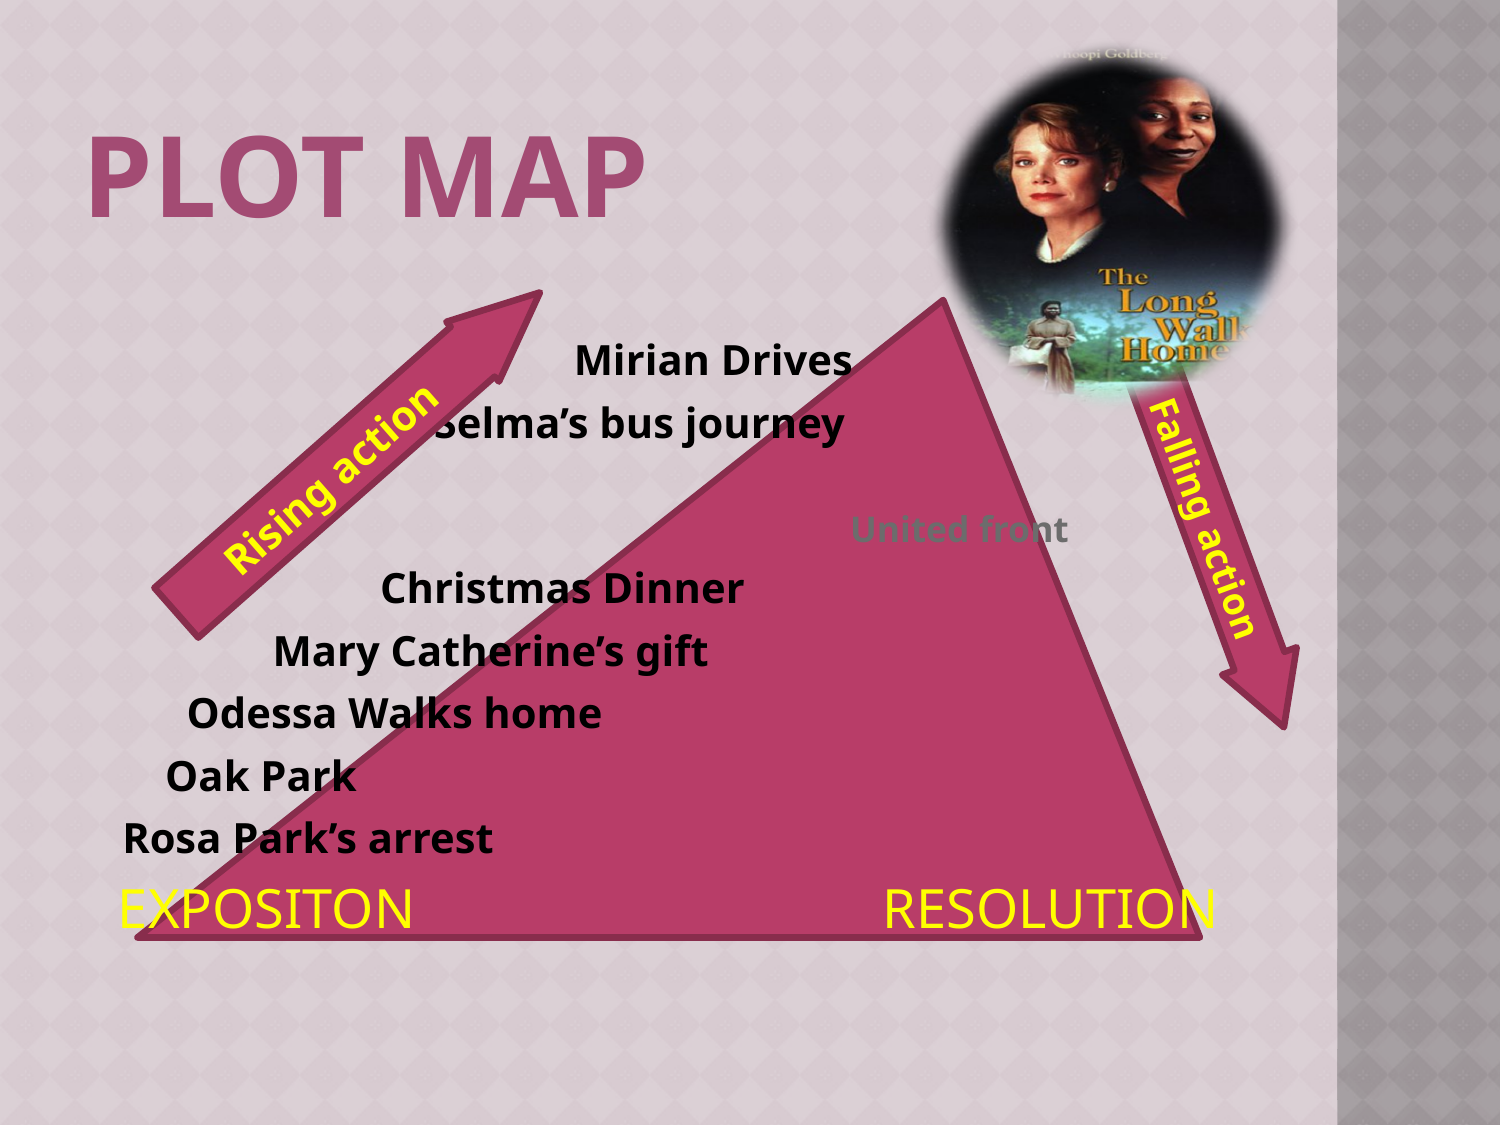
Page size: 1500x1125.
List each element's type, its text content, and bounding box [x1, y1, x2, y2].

title Plot map [75, 52, 918, 241]
picture [924, 36, 1301, 417]
text_box Rising action [151, 289, 543, 641]
list Mirian Drives Selma’s bus journey United front Christmas Dinner Mary Catherine’s gift Odessa Walks home Oak Park Rosa Park’s arrest EXPOSITON RESOLUTION [74, 263, 1263, 1060]
text_box Falling action [1141, 427, 1300, 731]
